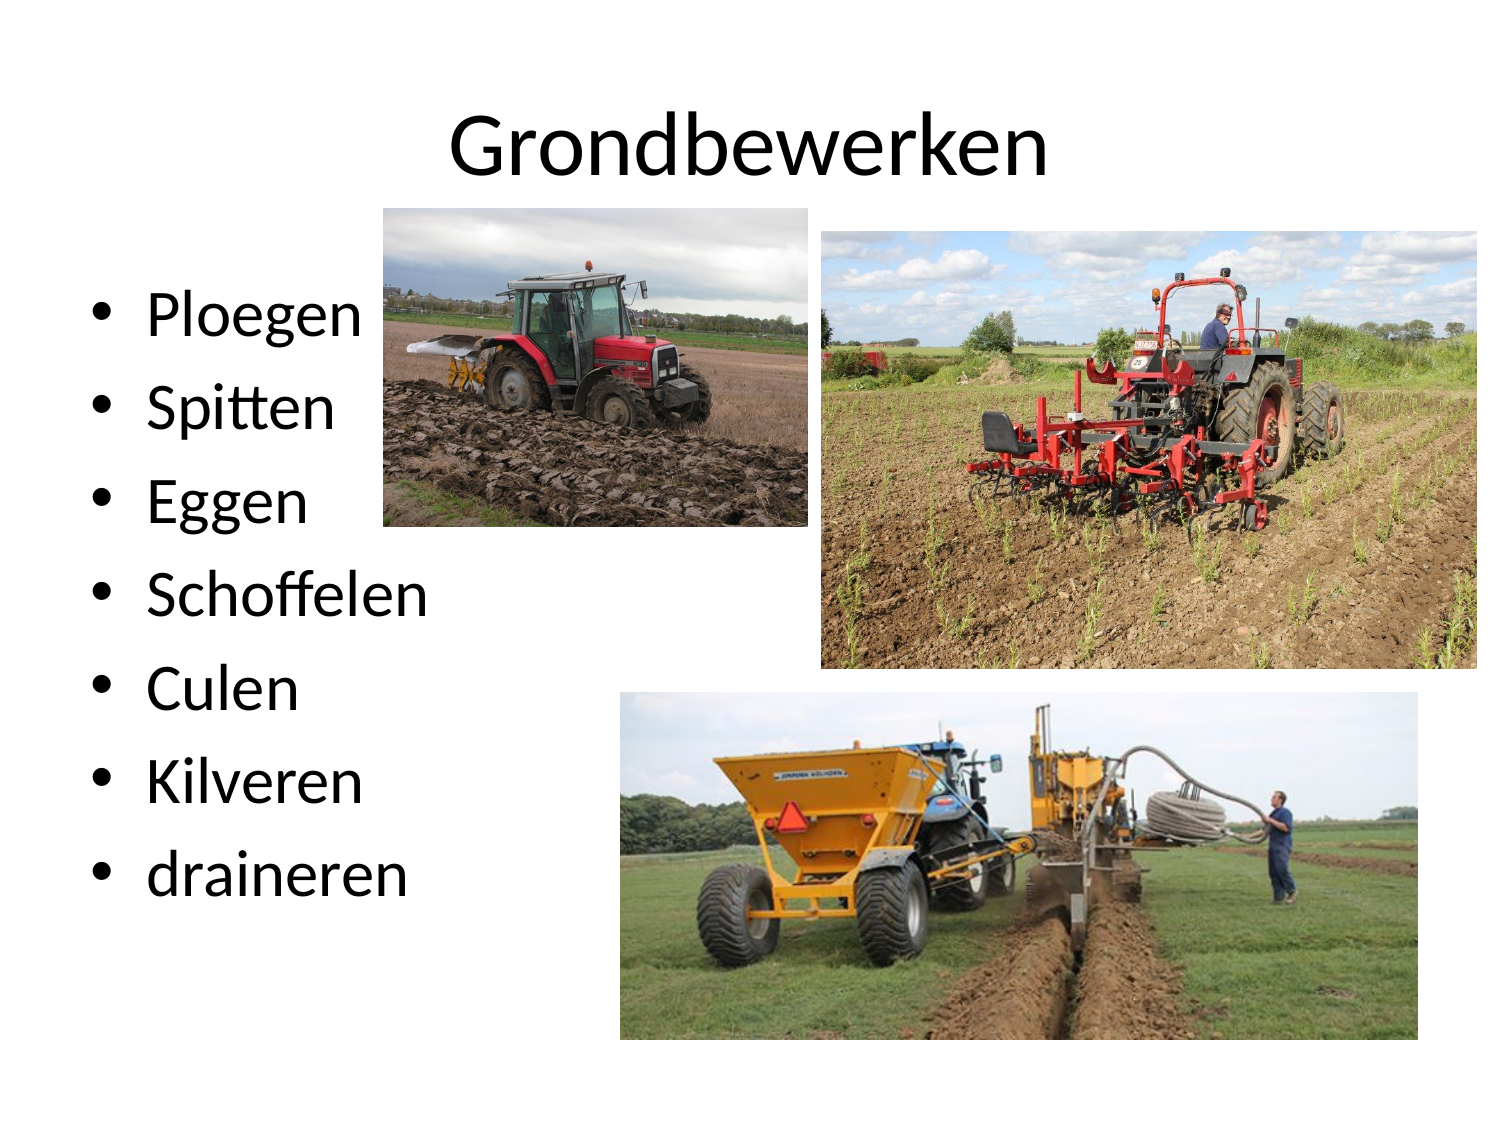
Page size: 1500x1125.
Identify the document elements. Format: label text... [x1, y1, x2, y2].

title Grondbewerken [75, 45, 1425, 233]
list Ploegen Spitten Eggen Schoffelen Culen Kilveren draineren [75, 262, 1425, 1005]
picture [820, 231, 1477, 670]
picture [383, 207, 809, 527]
picture [619, 692, 1418, 1040]
